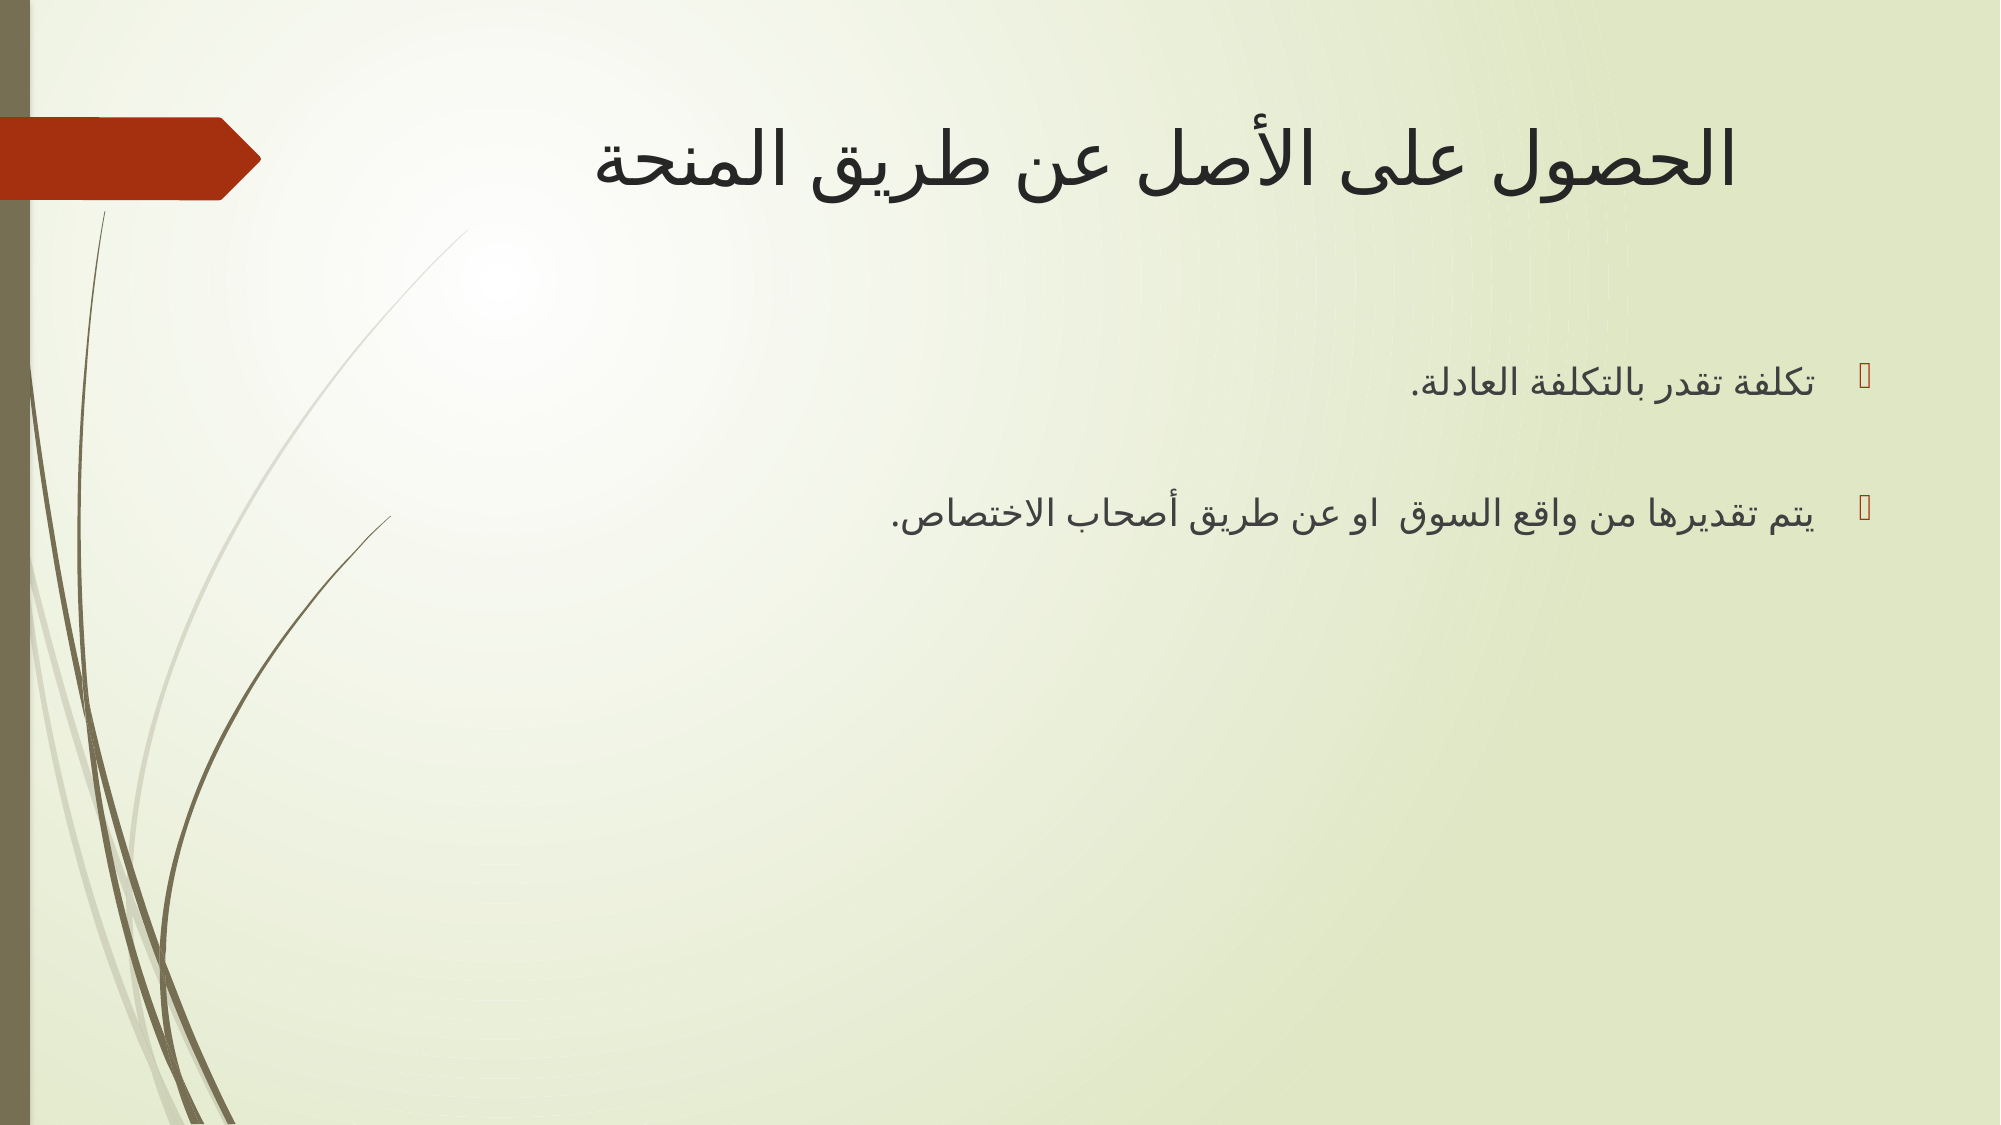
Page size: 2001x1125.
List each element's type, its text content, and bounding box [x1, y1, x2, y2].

list تكلفة تقدر بالتكلفة العادلة. يتم تقديرها من واقع السوق او عن طريق أصحاب الاختصاص. [424, 350, 1888, 970]
title الحصول على الأصل عن طريق المنحة [425, 102, 1888, 313]
